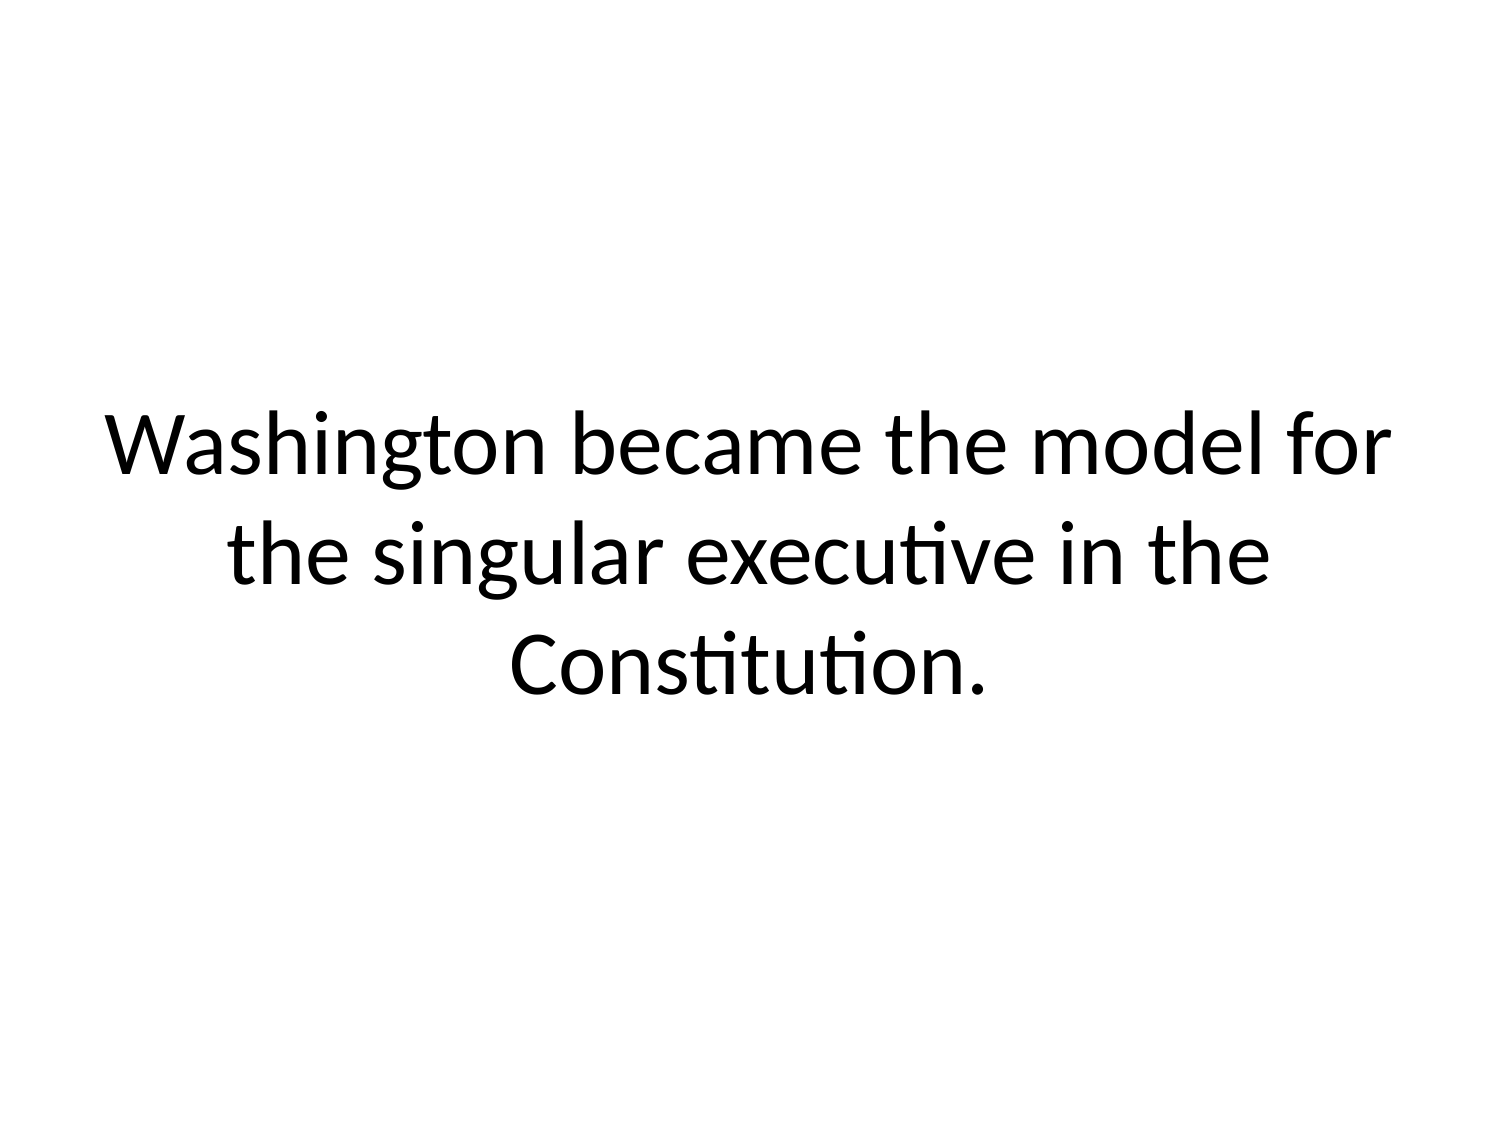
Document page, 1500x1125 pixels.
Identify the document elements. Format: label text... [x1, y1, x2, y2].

title Washington became the model for the singular executive in the Constitution. [74, 44, 1426, 1051]
